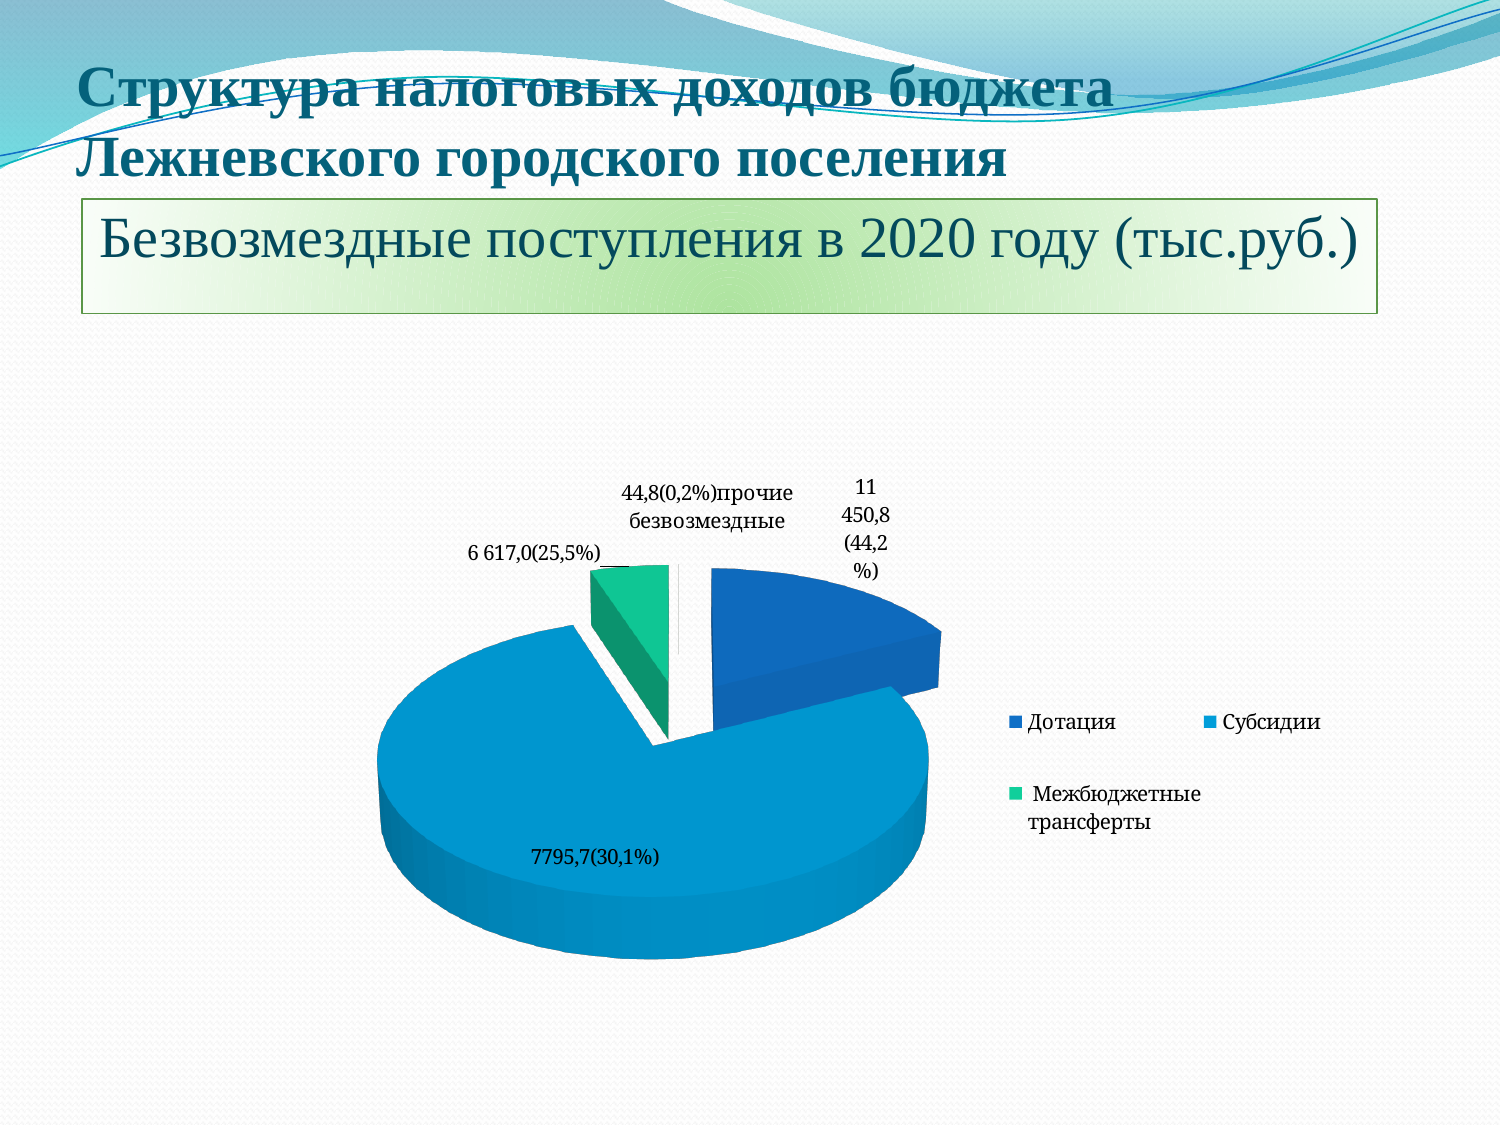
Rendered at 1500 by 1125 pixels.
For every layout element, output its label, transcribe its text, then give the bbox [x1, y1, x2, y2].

title Структура налоговых доходов бюджета Лежневского городского поселения [76, 0, 1427, 189]
text_box Безвозмездные поступления в 2020 году (тыс.руб.) [81, 198, 1378, 314]
chart [280, 386, 1337, 1055]
